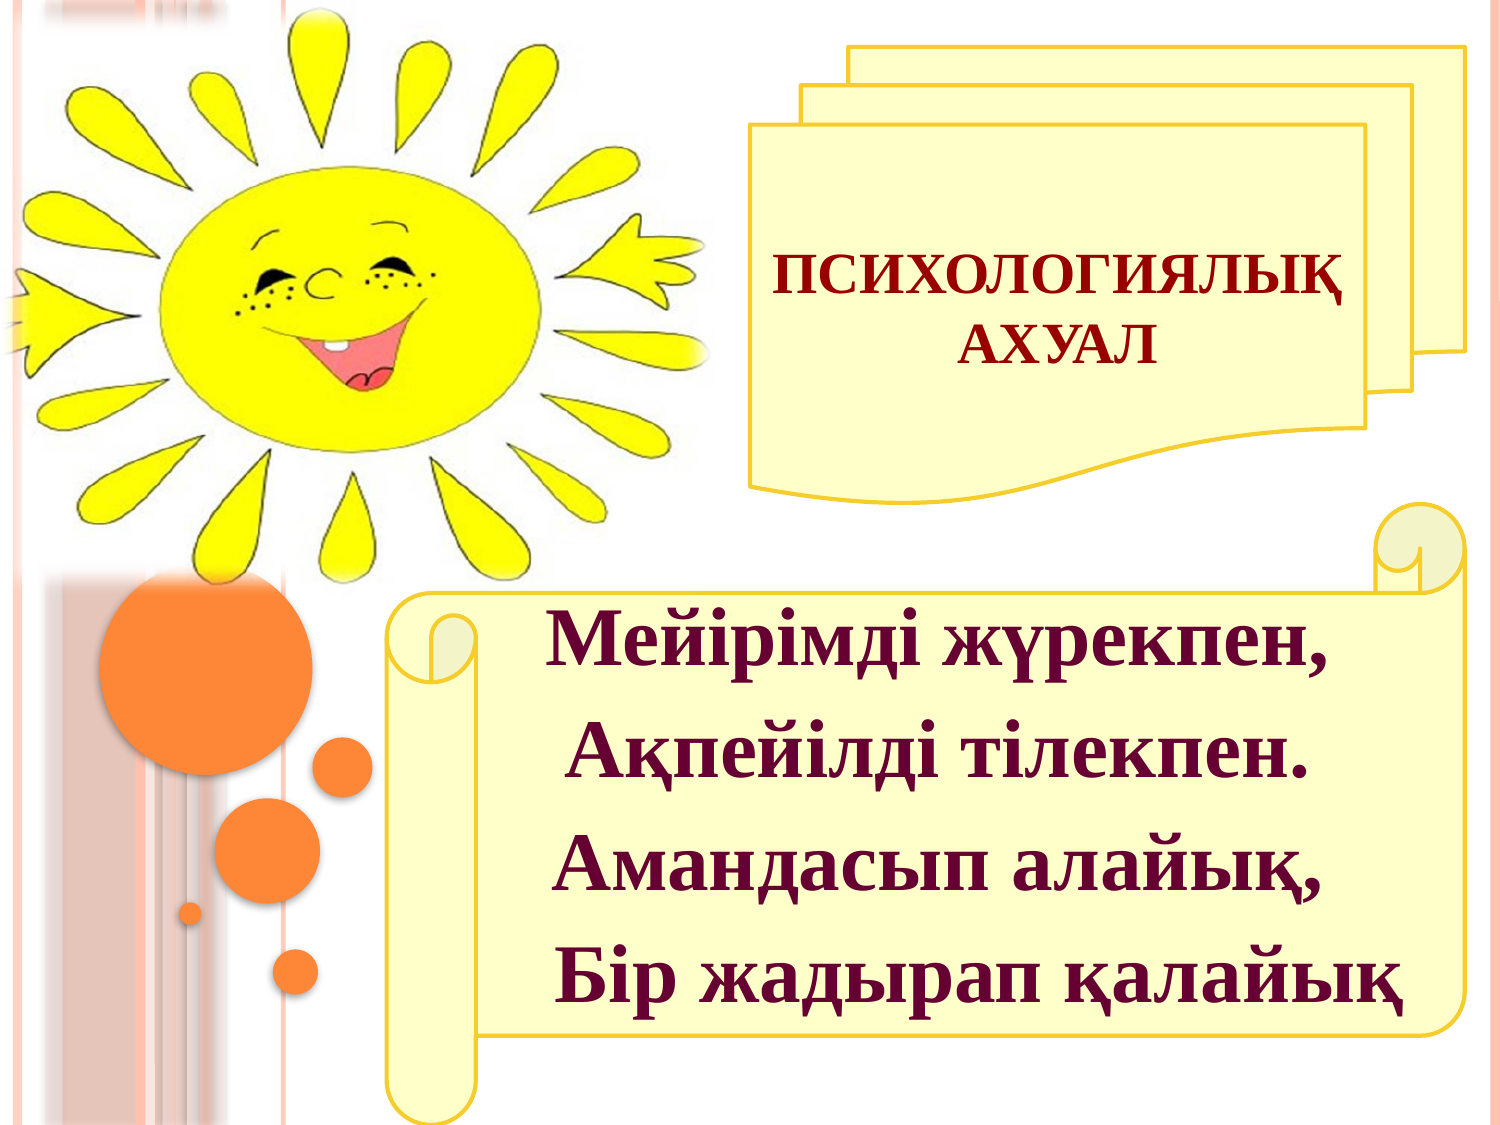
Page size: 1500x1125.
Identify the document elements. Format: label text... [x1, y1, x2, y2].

text_box [384, 1079, 478, 1125]
picture [0, 0, 716, 599]
text_box ПСИХОЛОГИЯЛЫҚ АХУАЛ [747, 44, 1467, 506]
subtitle Мейірімді жүрекпен, Ақпейілді тілекпен. Амандасып алайық, Бір жадырап қалайық [375, 574, 1500, 1079]
text_box [1373, 501, 1467, 574]
